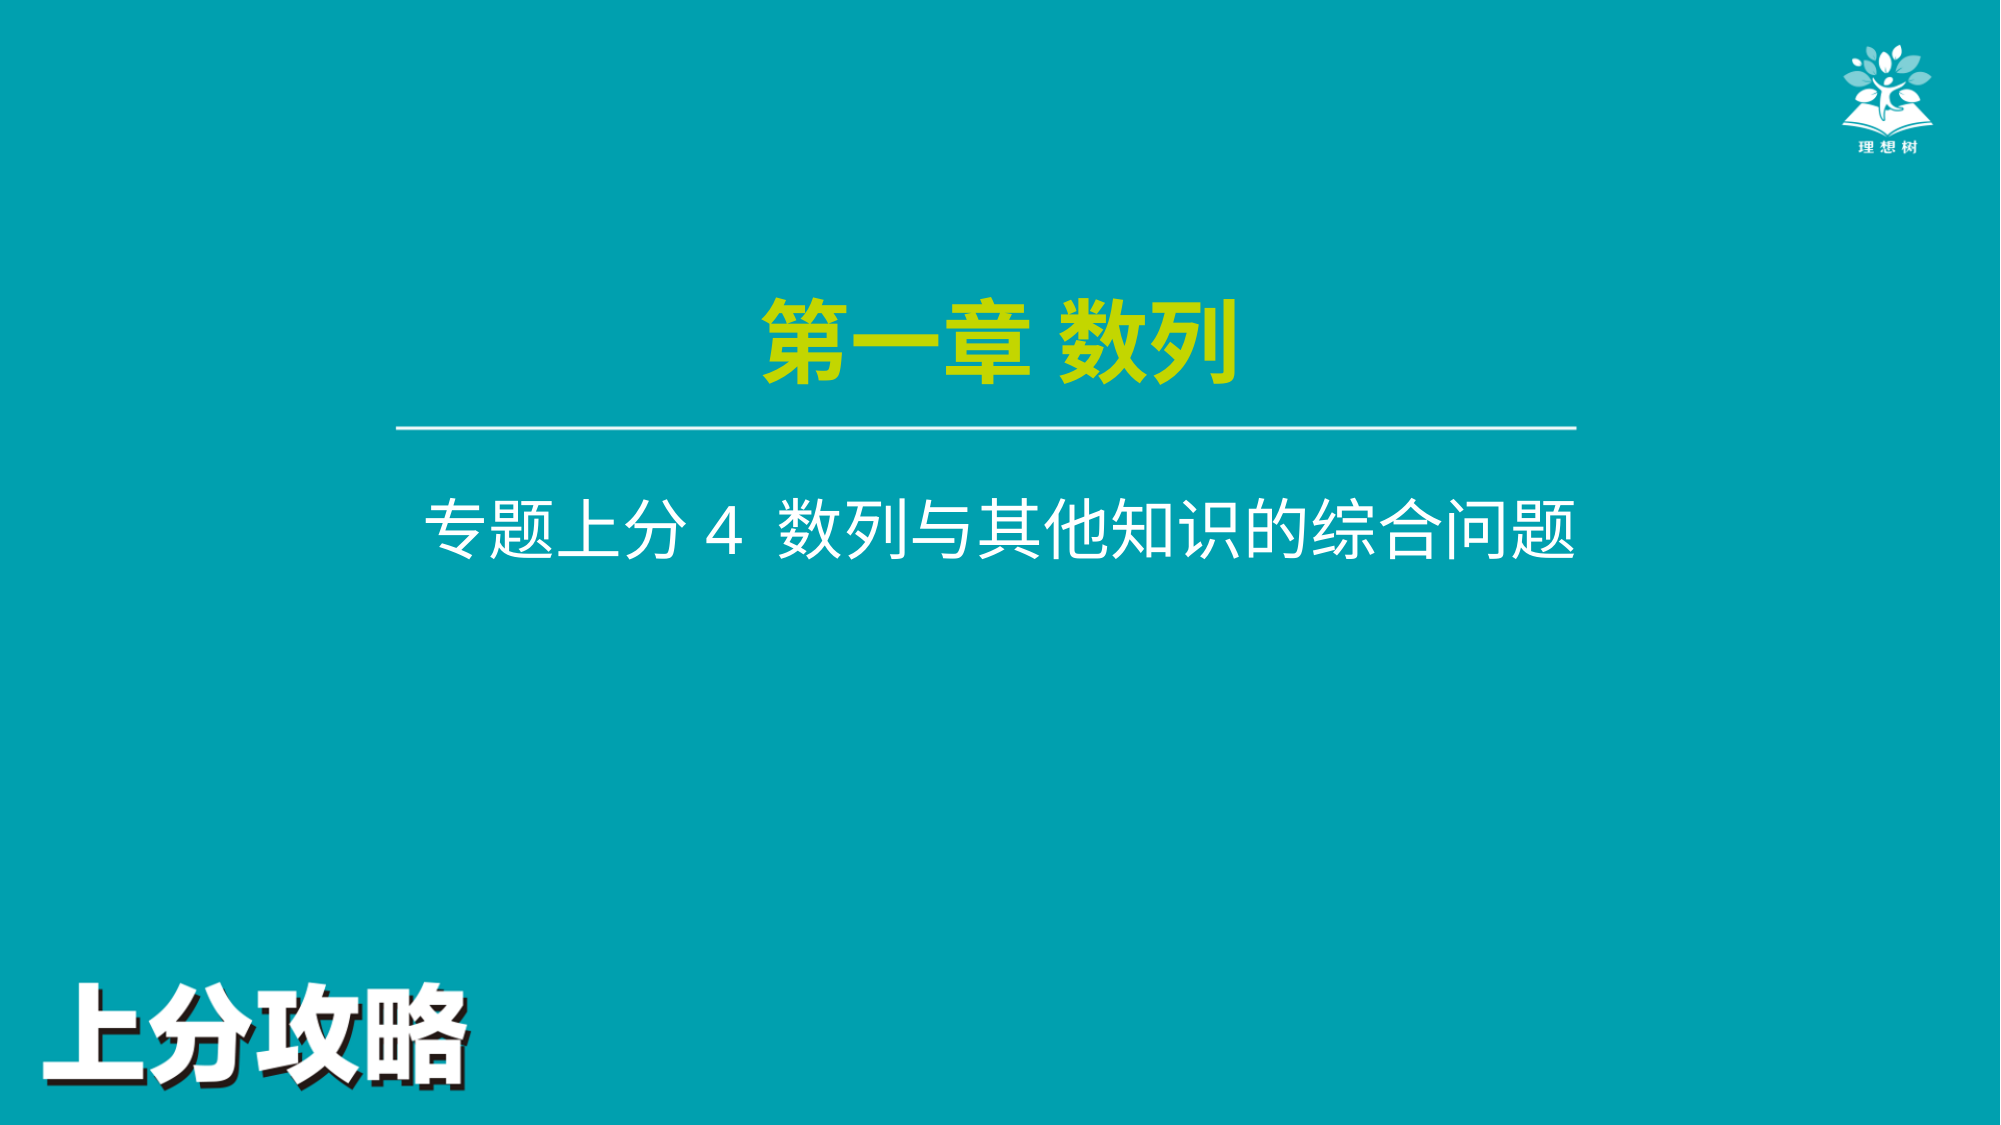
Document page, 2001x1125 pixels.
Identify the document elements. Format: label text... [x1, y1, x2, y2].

picture [0, 0, 2000, 265]
text_box 专题上分4 数列与其他知识的综合问题 [0, 472, 2000, 579]
text_box 第一章 数列 [0, 265, 2000, 413]
picture [0, 579, 2000, 1125]
picture [0, 413, 2000, 472]
